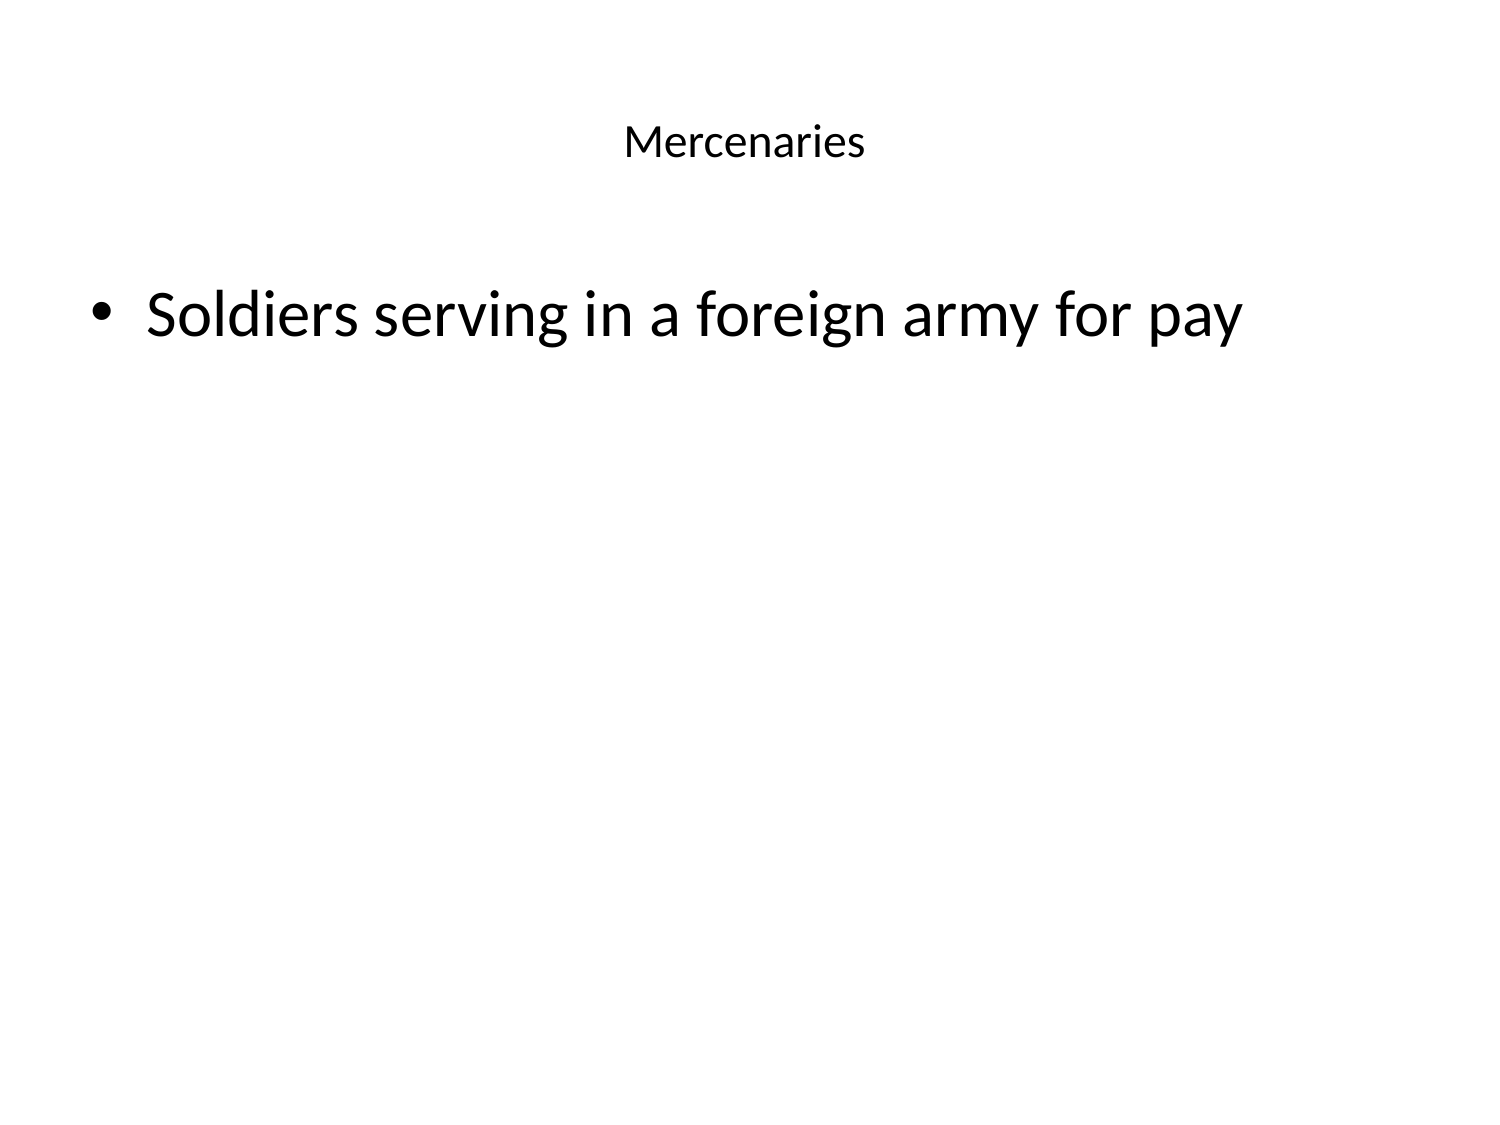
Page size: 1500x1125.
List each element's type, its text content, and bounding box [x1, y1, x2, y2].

title Mercenaries [75, 45, 1425, 233]
list Soldiers serving in a foreign army for pay [75, 262, 1425, 1005]
